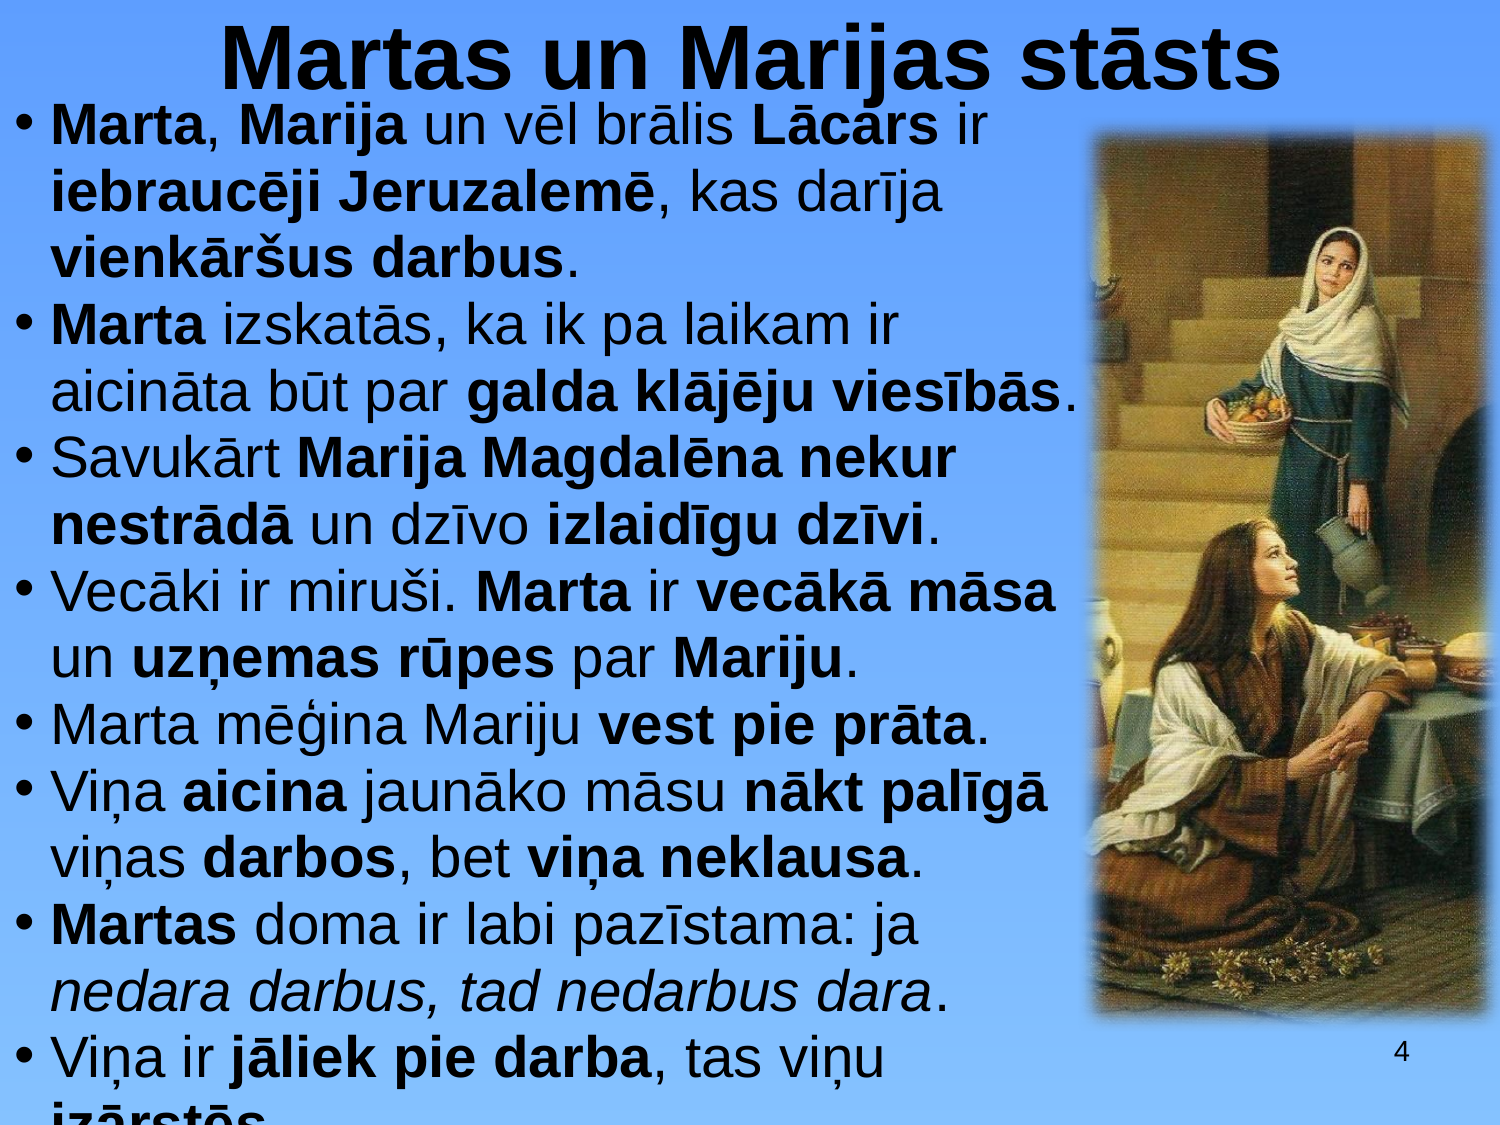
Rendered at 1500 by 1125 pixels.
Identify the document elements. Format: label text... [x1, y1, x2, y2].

slide_number 4 [1074, 1038, 1426, 1103]
title Martas un Marijas stāsts [76, 0, 1428, 106]
picture [1077, 116, 1500, 1032]
text_box Marta, Marija un vēl brālis Lācars ir iebraucēji Jeruzalemē, kas darīja vienkāršus darbus. Marta izskatās, ka ik pa laikam ir aicināta būt par galda klājēju viesībās. Savukārt Marija Magdalēna nekur nestrādā un dzīvo izlaidīgu dzīvi. Vecāki ir miruši. Marta ir vecākā māsa un uzņemas rūpes par Mariju. Marta mēģina Mariju vest pie prāta. Viņa aicina jaunāko māsu nākt palīgā viņas darbos, bet viņa neklausa. Martas doma ir labi pazīstama: ja nedara darbus, tad nedarbus dara. Viņa ir jāliek pie darba, tas viņu izārstēs. [0, 81, 1137, 1125]
